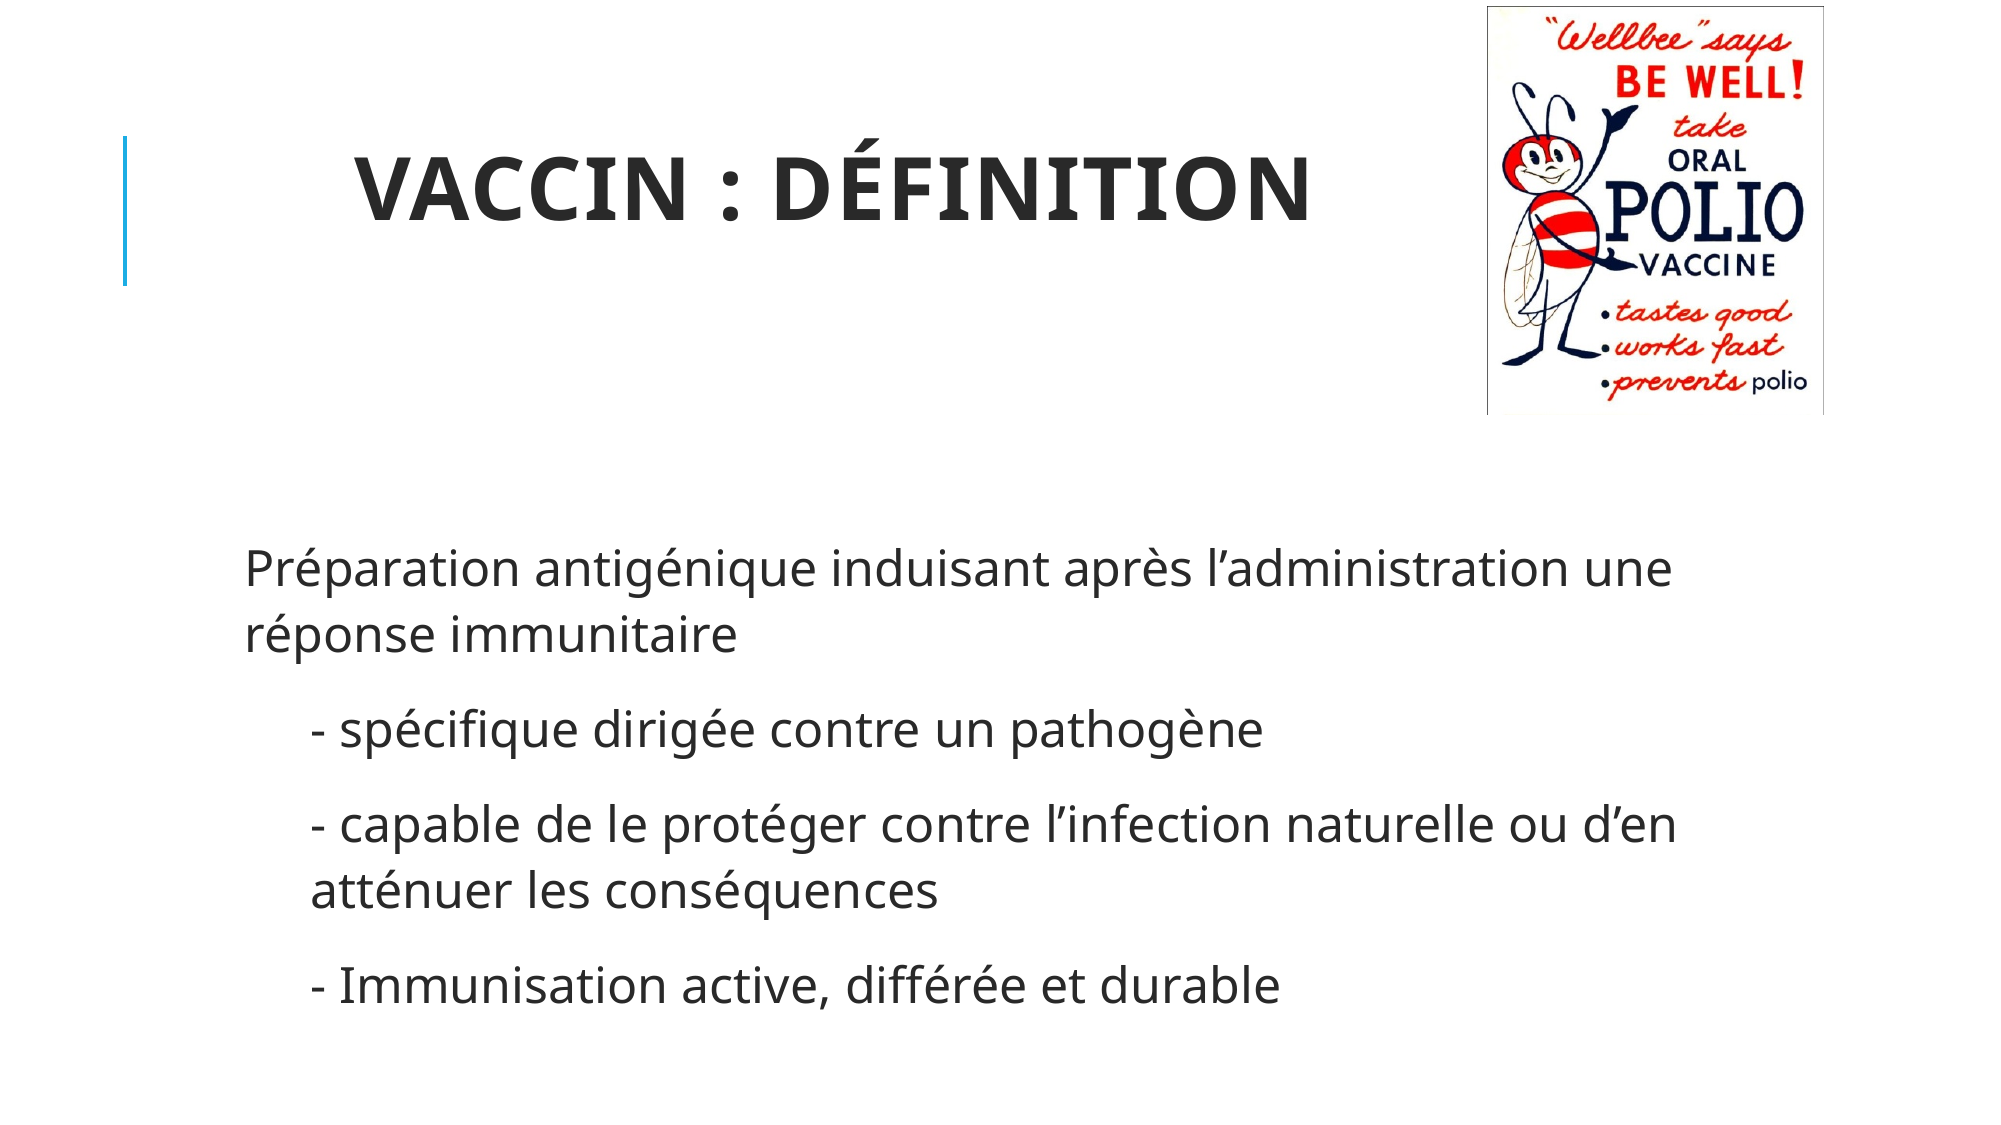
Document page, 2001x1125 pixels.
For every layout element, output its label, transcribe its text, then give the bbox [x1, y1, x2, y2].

picture [1486, 5, 1824, 415]
list Préparation antigénique induisant après l’administration une réponse immunitaire - spécifique dirigée contre un pathogène - capable de le protéger contre l’infection naturelle ou d’en atténuer les conséquences - Immunisation active, différée et durable [237, 522, 1708, 1102]
title Vaccin : Définition [314, 137, 1356, 254]
